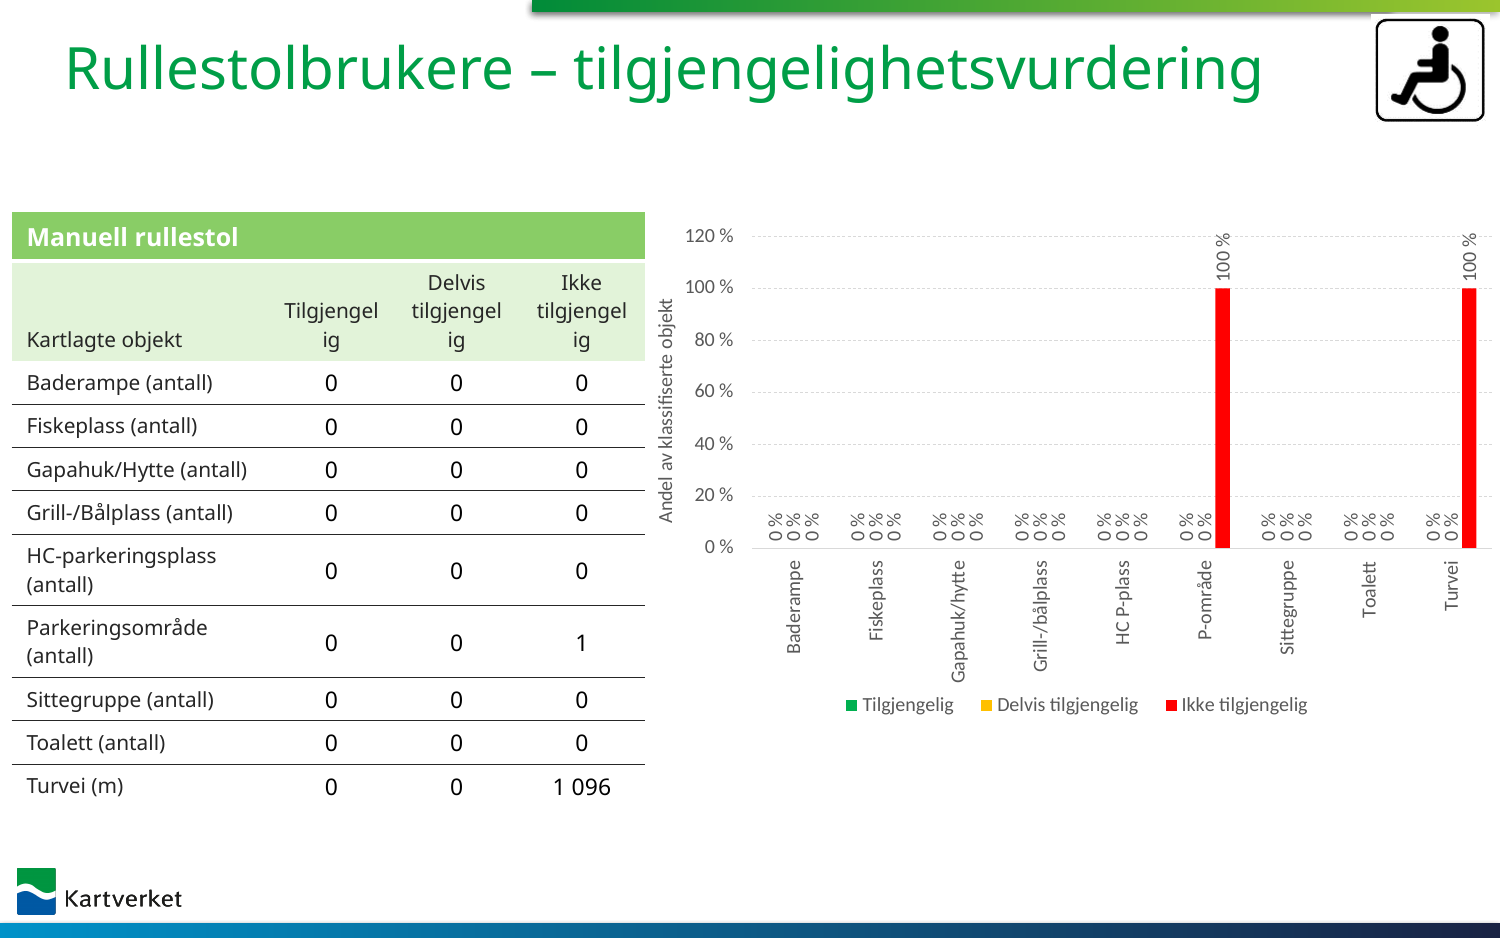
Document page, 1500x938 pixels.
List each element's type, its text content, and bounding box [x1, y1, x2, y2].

table_cell 0 [394, 678, 519, 720]
table_cell Kartlagte objekt [12, 263, 269, 361]
table_cell Parkeringsområde (antall) [12, 606, 269, 677]
table_cell 0 [519, 405, 638, 447]
table_cell Ikke tilgjengelig [519, 263, 638, 361]
table_cell Tilgjengelig [269, 263, 394, 361]
table_cell 1 096 [519, 765, 645, 807]
table_cell Fiskeplass (antall) [12, 405, 269, 447]
table_cell 0 [269, 765, 394, 807]
table_cell 0 [394, 491, 519, 534]
table_cell 0 [394, 721, 519, 764]
picture [643, 218, 1500, 728]
table_cell Sittegruppe (antall) [12, 678, 269, 720]
table_cell 0 [269, 721, 394, 764]
table_cell 1 [519, 606, 638, 677]
table_cell 0 [269, 606, 394, 677]
table_cell 0 [394, 535, 519, 605]
table_cell 0 [269, 535, 394, 605]
table_cell Baderampe (antall) [12, 361, 269, 404]
table_cell HC-parkeringsplass (antall) [12, 535, 269, 605]
table_cell 0 [394, 765, 519, 807]
table_cell 0 [519, 361, 638, 404]
table_cell Gapahuk/Hytte (antall) [12, 448, 269, 490]
table_cell 0 [394, 606, 519, 677]
table_cell 0 [519, 678, 638, 720]
table_cell 0 [519, 448, 638, 490]
picture [1371, 13, 1491, 127]
table_cell 0 [394, 448, 519, 490]
table_cell Toalett (antall) [12, 721, 269, 764]
table_cell 0 [269, 448, 394, 490]
table_cell Turvei (m) [12, 765, 269, 807]
table_cell 0 [394, 361, 519, 404]
table_cell 0 [519, 491, 638, 534]
table_cell 0 [269, 491, 394, 534]
table_cell 0 [519, 721, 645, 764]
table_cell 0 [269, 405, 394, 447]
table_cell 0 [269, 361, 394, 404]
table_cell Grill-/Bålplass (antall) [12, 491, 269, 534]
table_cell 0 [269, 678, 394, 720]
table_header Manuell rullestol [12, 212, 645, 259]
table_cell 0 [394, 405, 519, 447]
table_cell Delvis tilgjengelig [394, 263, 519, 361]
text_box Rullestolbrukere – tilgjengelighetsvurdering [49, 12, 1372, 109]
table_cell 0 [519, 535, 638, 605]
